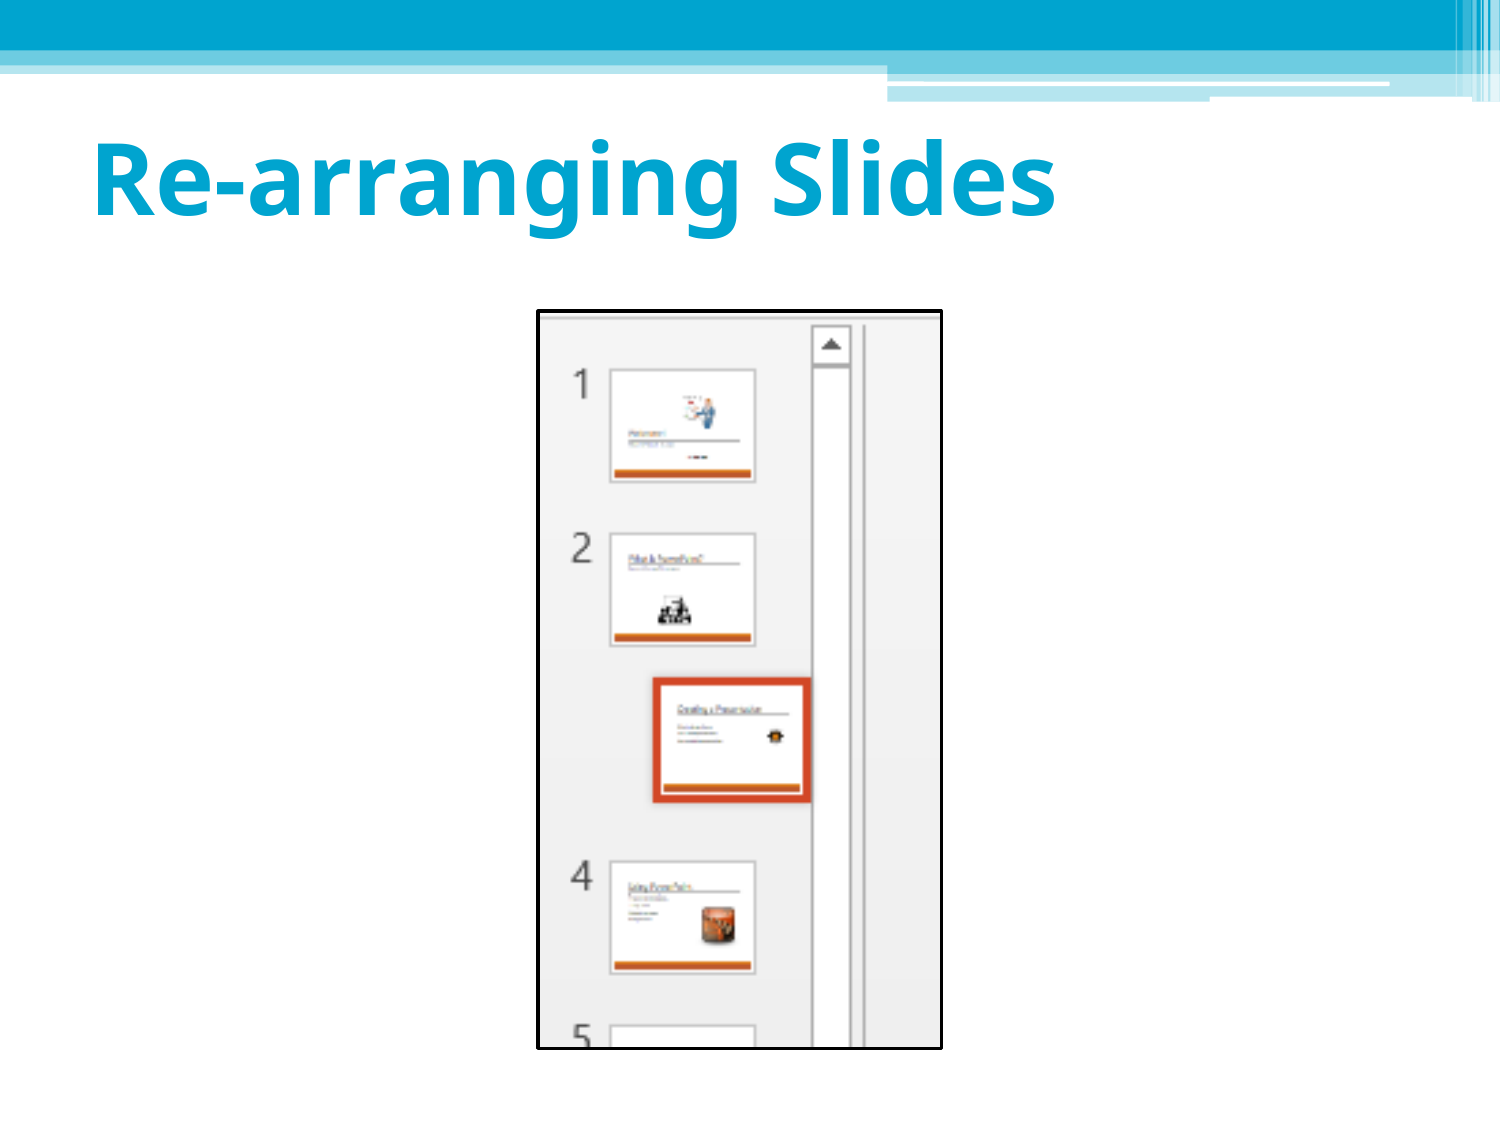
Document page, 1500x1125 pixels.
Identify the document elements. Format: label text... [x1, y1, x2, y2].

picture [539, 312, 940, 1047]
title Re-arranging Slides [75, 99, 1450, 250]
